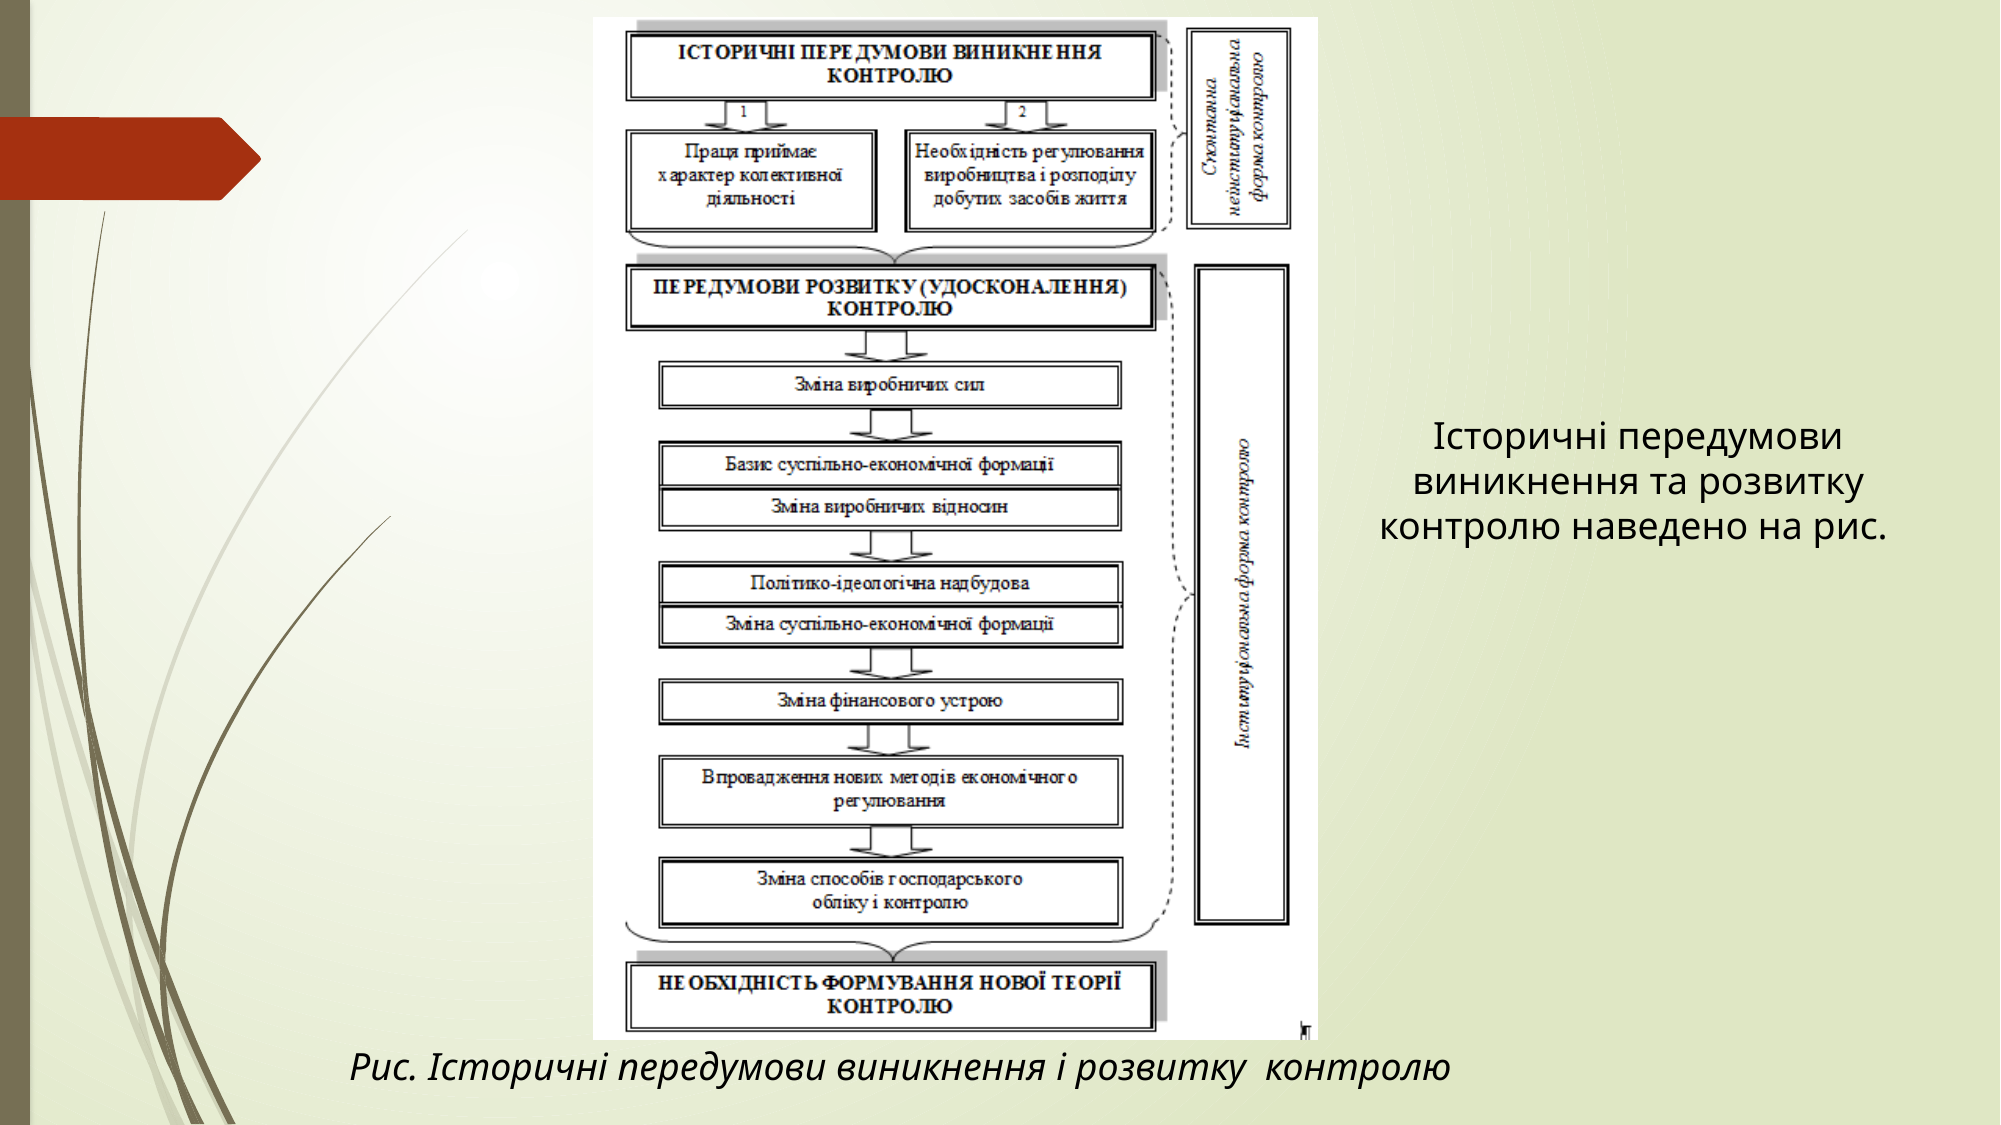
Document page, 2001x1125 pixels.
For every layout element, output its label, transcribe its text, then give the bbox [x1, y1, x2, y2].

text_box Рис. Історичні передумови виникнення і розвитку контролю [334, 1035, 1738, 1125]
picture [593, 16, 1318, 1040]
text_box Історичні передумови виникнення та розвитку контролю наведено на рис. [1332, 404, 1945, 554]
